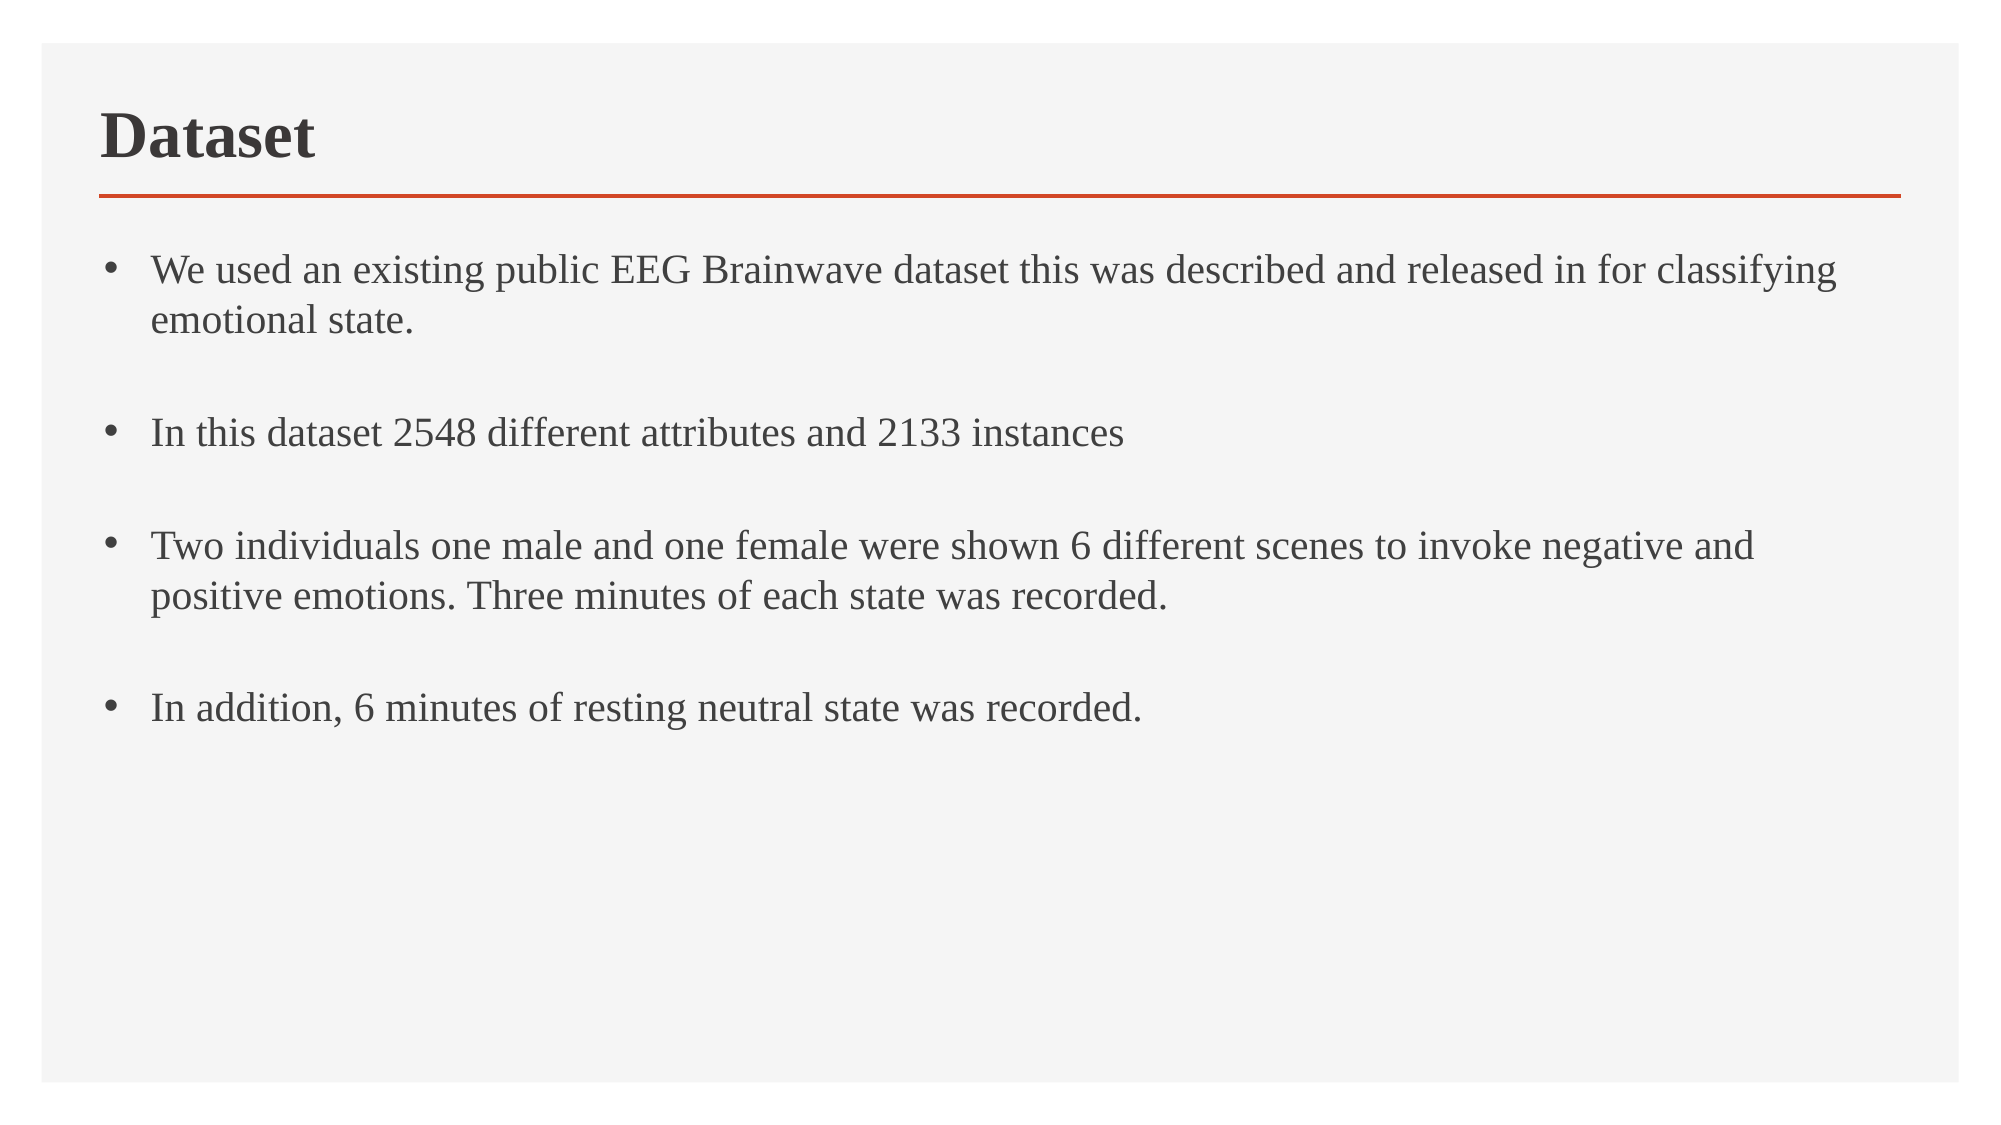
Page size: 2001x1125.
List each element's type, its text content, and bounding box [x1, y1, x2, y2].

list We used an existing public EEG Brainwave dataset this was described and released in for classifying emotional state. In this dataset 2548 different attributes and 2133 instances Two individuals one male and one female were shown 6 different scenes to invoke negative and positive emotions. Three minutes of each state was recorded. In addition, 6 minutes of resting neutral state was recorded. [88, 234, 1898, 1052]
title Dataset [85, 73, 1214, 179]
